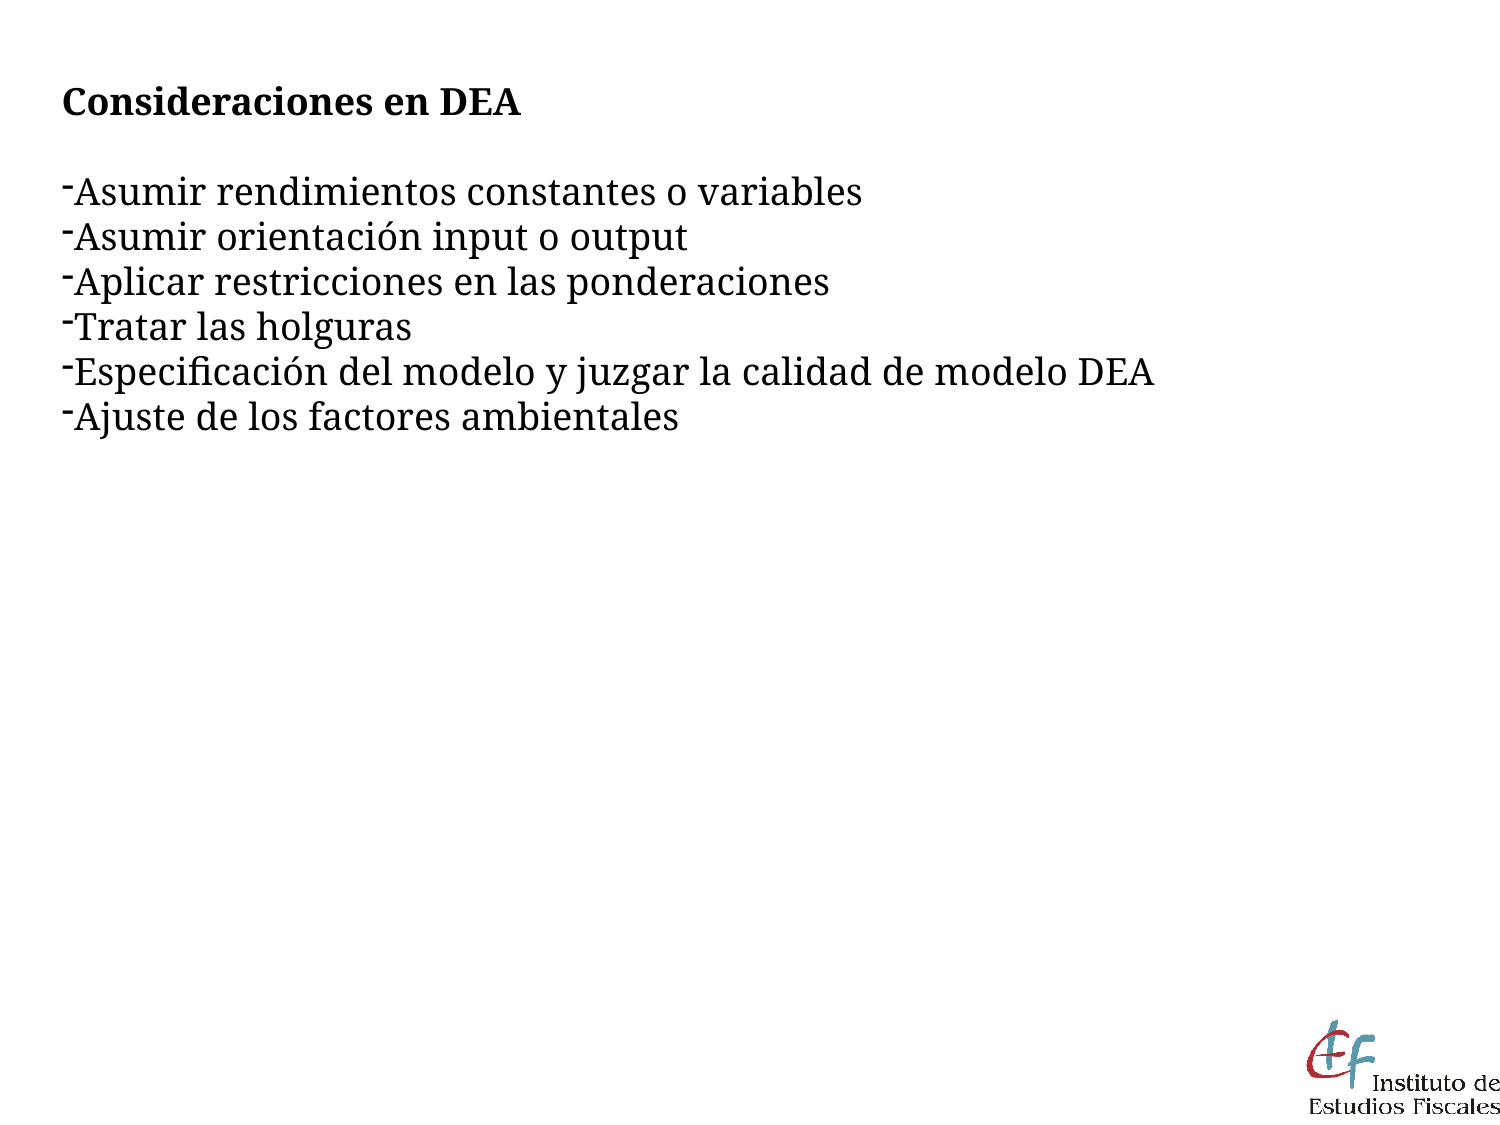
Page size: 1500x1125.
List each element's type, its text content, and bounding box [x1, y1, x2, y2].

text_box Consideraciones en DEA Asumir rendimientos constantes o variables Asumir orientación input o output Aplicar restricciones en las ponderaciones Tratar las holguras Especificación del modelo y juzgar la calidad de modelo DEA Ajuste de los factores ambientales [46, 70, 1454, 445]
picture [1306, 1019, 1500, 1114]
